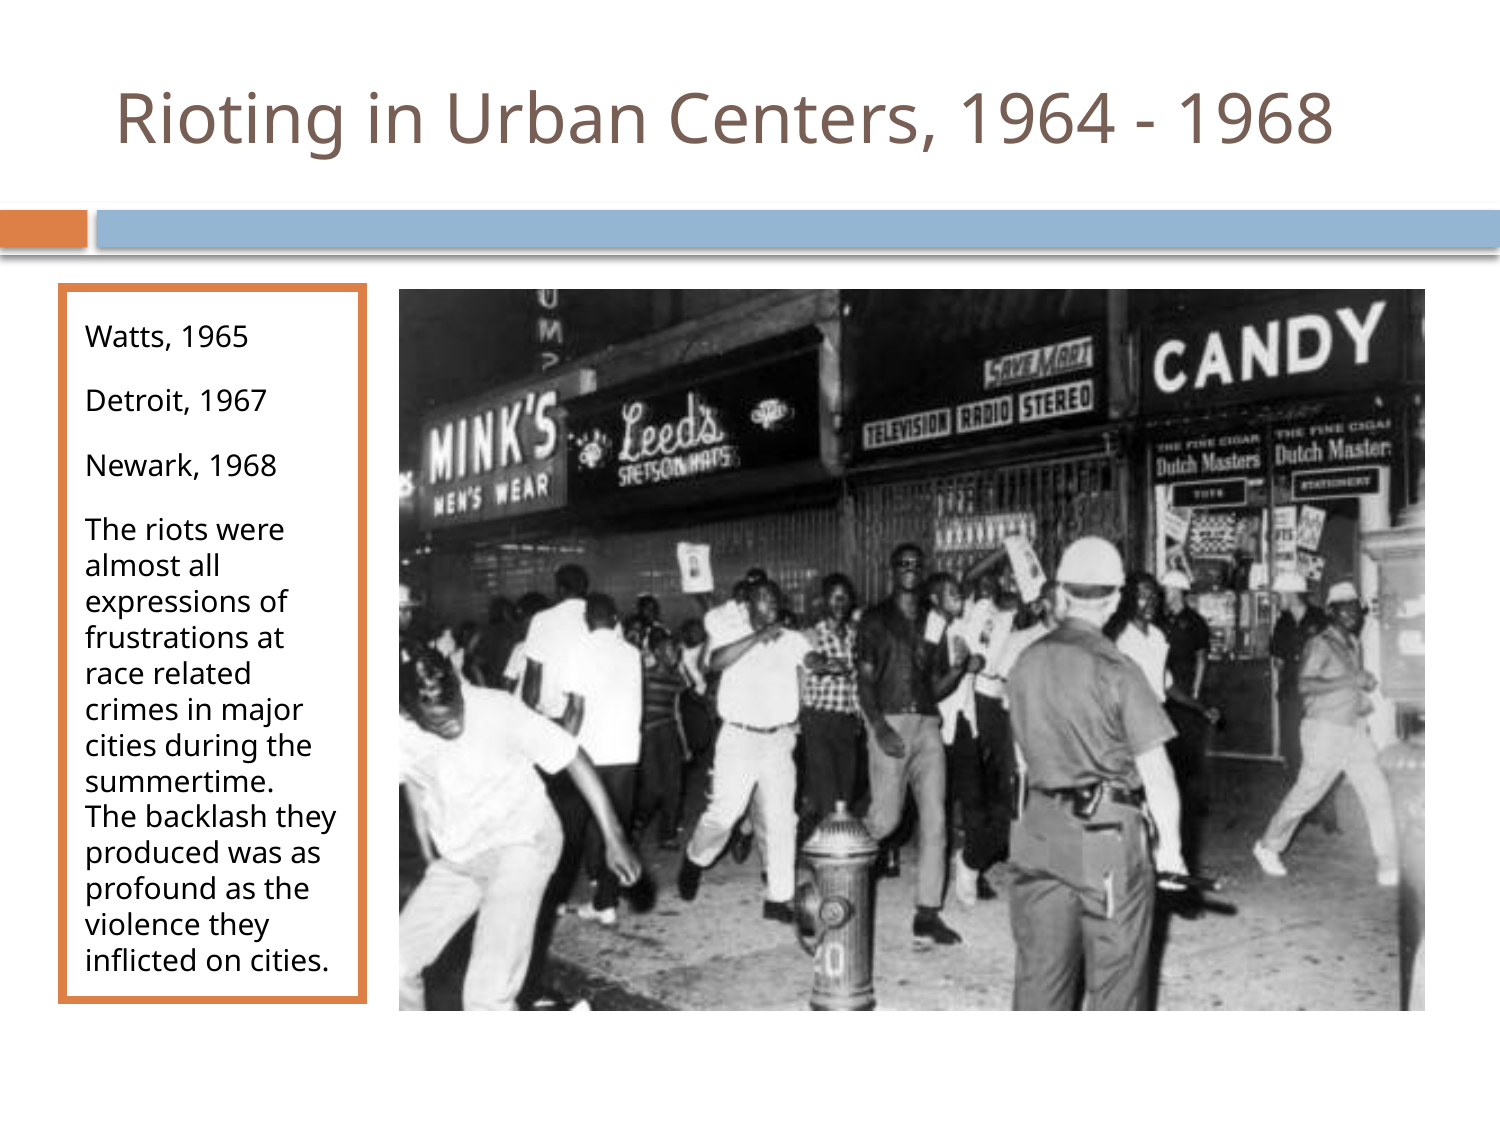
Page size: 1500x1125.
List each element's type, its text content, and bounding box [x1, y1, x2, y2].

title Rioting in Urban Centers, 1964 - 1968 [99, 44, 1425, 188]
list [399, 288, 1426, 1011]
list Watts, 1965 Detroit, 1967 Newark, 1968 The riots were almost all expressions of frustrations at race related crimes in major cities during the summertime. The backlash they produced was as profound as the violence they inflicted on cities. [58, 283, 367, 1004]
